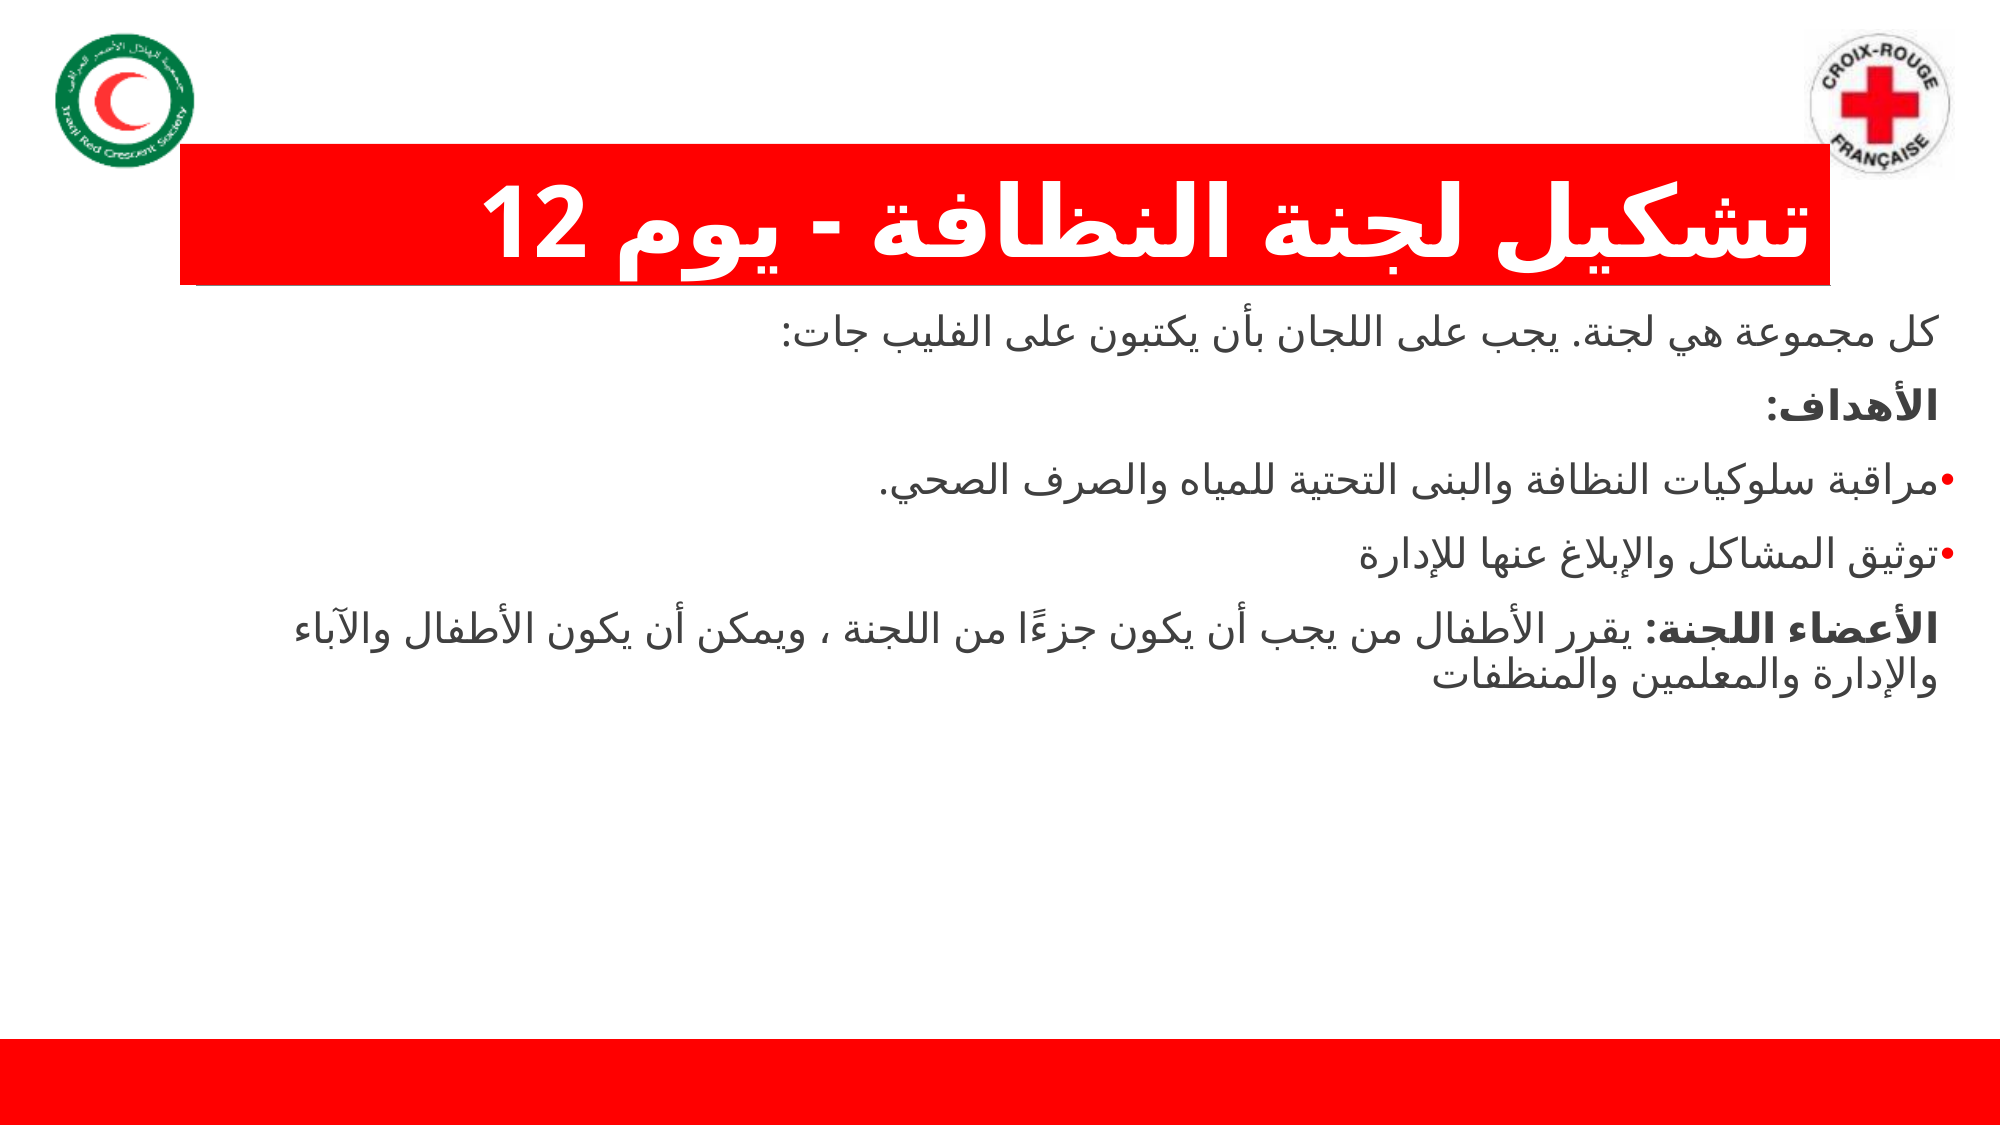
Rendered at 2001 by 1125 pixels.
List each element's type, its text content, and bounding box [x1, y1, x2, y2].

list كل مجموعة هي لجنة. يجب على اللجان بأن يكتبون على الفليب جات: الأهداف: مراقبة سلوكيات النظافة والبنى التحتية للمياه والصرف الصحي. توثيق المشاكل والإبلاغ عنها للإدارة الأعضاء اللجنة: يقرر الأطفال من يجب أن يكون جزءًا من اللجنة ، ويمكن أن يكون الأطفال والآباء والإدارة والمعلمين والمنظفات [198, 302, 1955, 963]
title تشكيل لجنة النظافة - يوم 12 [180, 143, 1830, 285]
picture [1803, 28, 1956, 181]
picture [51, 27, 200, 175]
